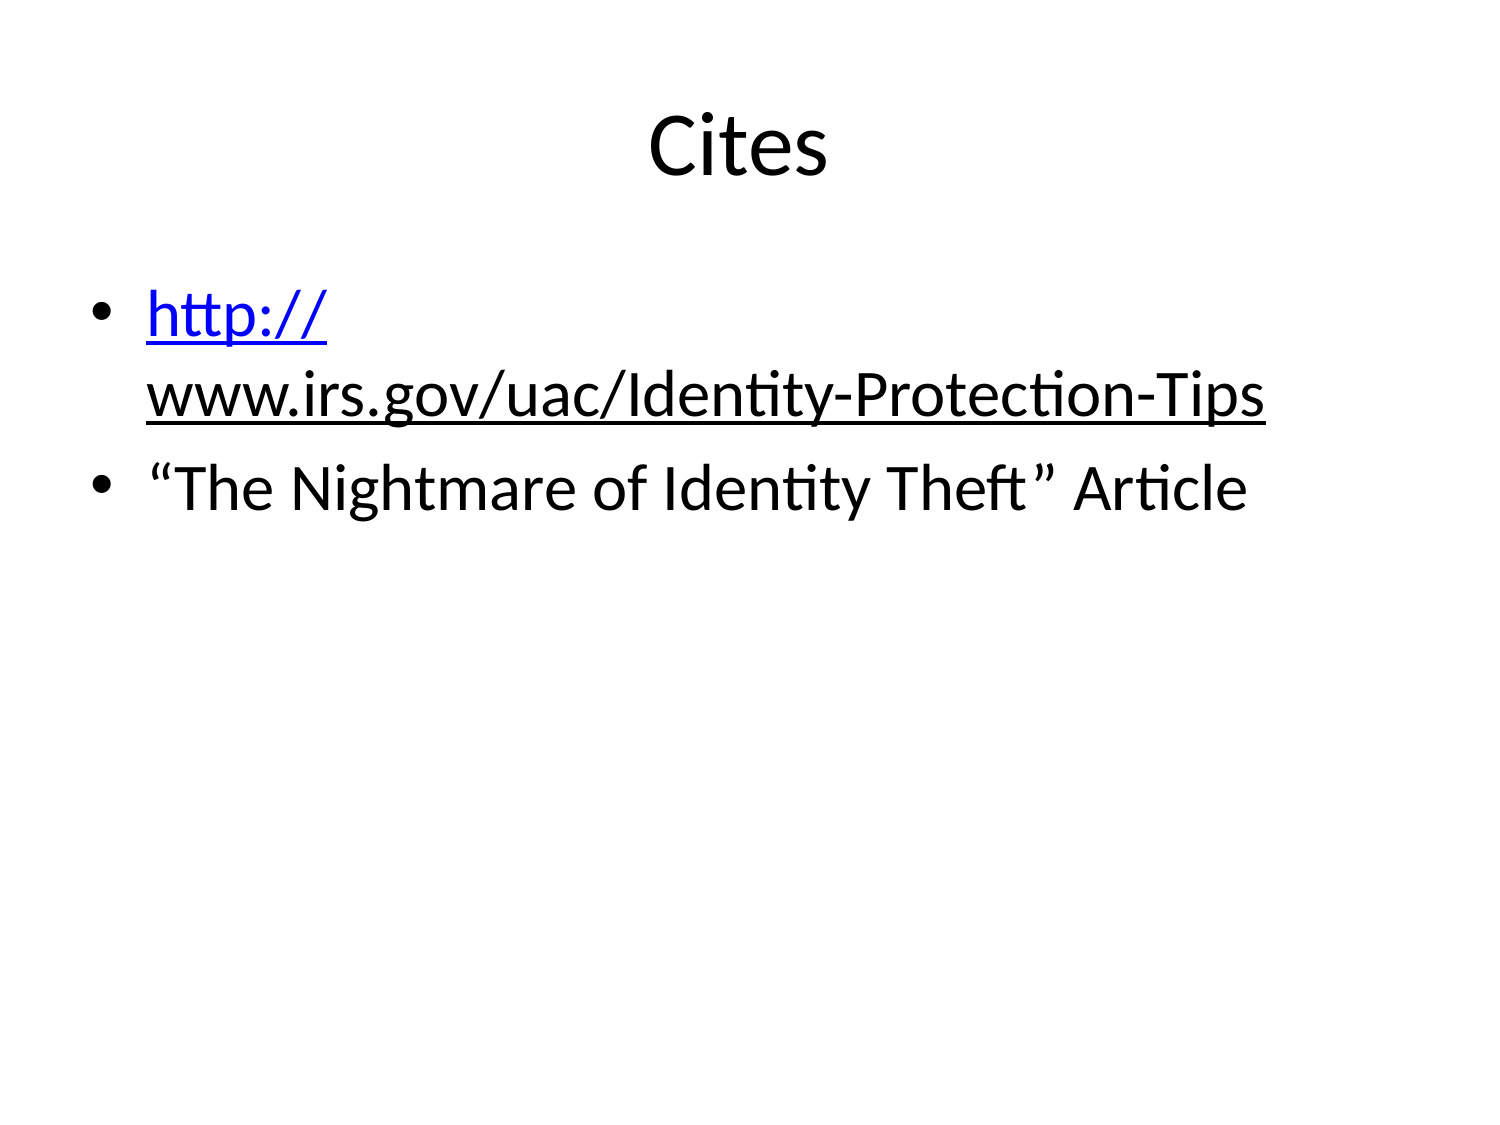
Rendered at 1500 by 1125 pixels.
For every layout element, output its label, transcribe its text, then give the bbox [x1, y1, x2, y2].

list http://www.irs.gov/uac/Identity-Protection-Tips “The Nightmare of Identity Theft” Article [75, 262, 1425, 1005]
title Cites [75, 45, 1425, 233]
